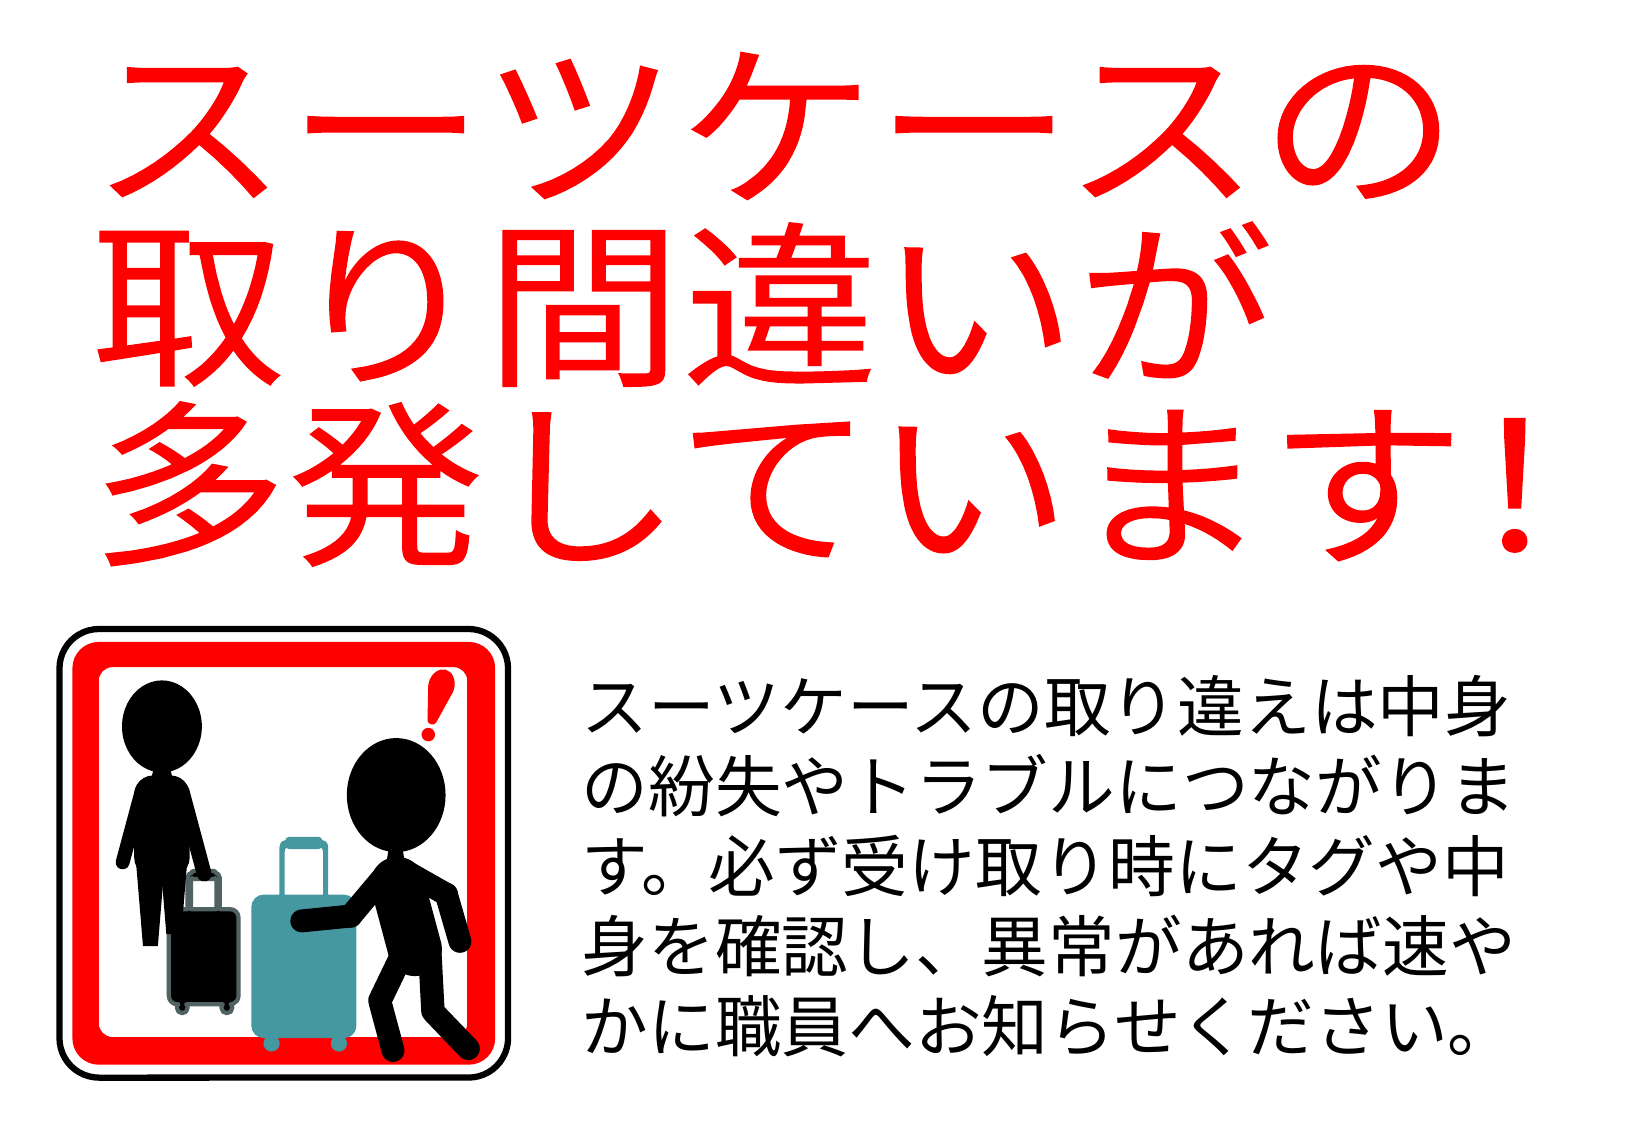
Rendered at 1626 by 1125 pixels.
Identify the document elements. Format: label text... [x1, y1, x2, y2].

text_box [59, 628, 509, 1078]
text_box スーツケースの取り違えは中身の紛失やトラブルにつながります。必ず受け取り時にタグや中身を確認し、異常があれば速やかに職員へお知らせください。 [566, 657, 1578, 1072]
